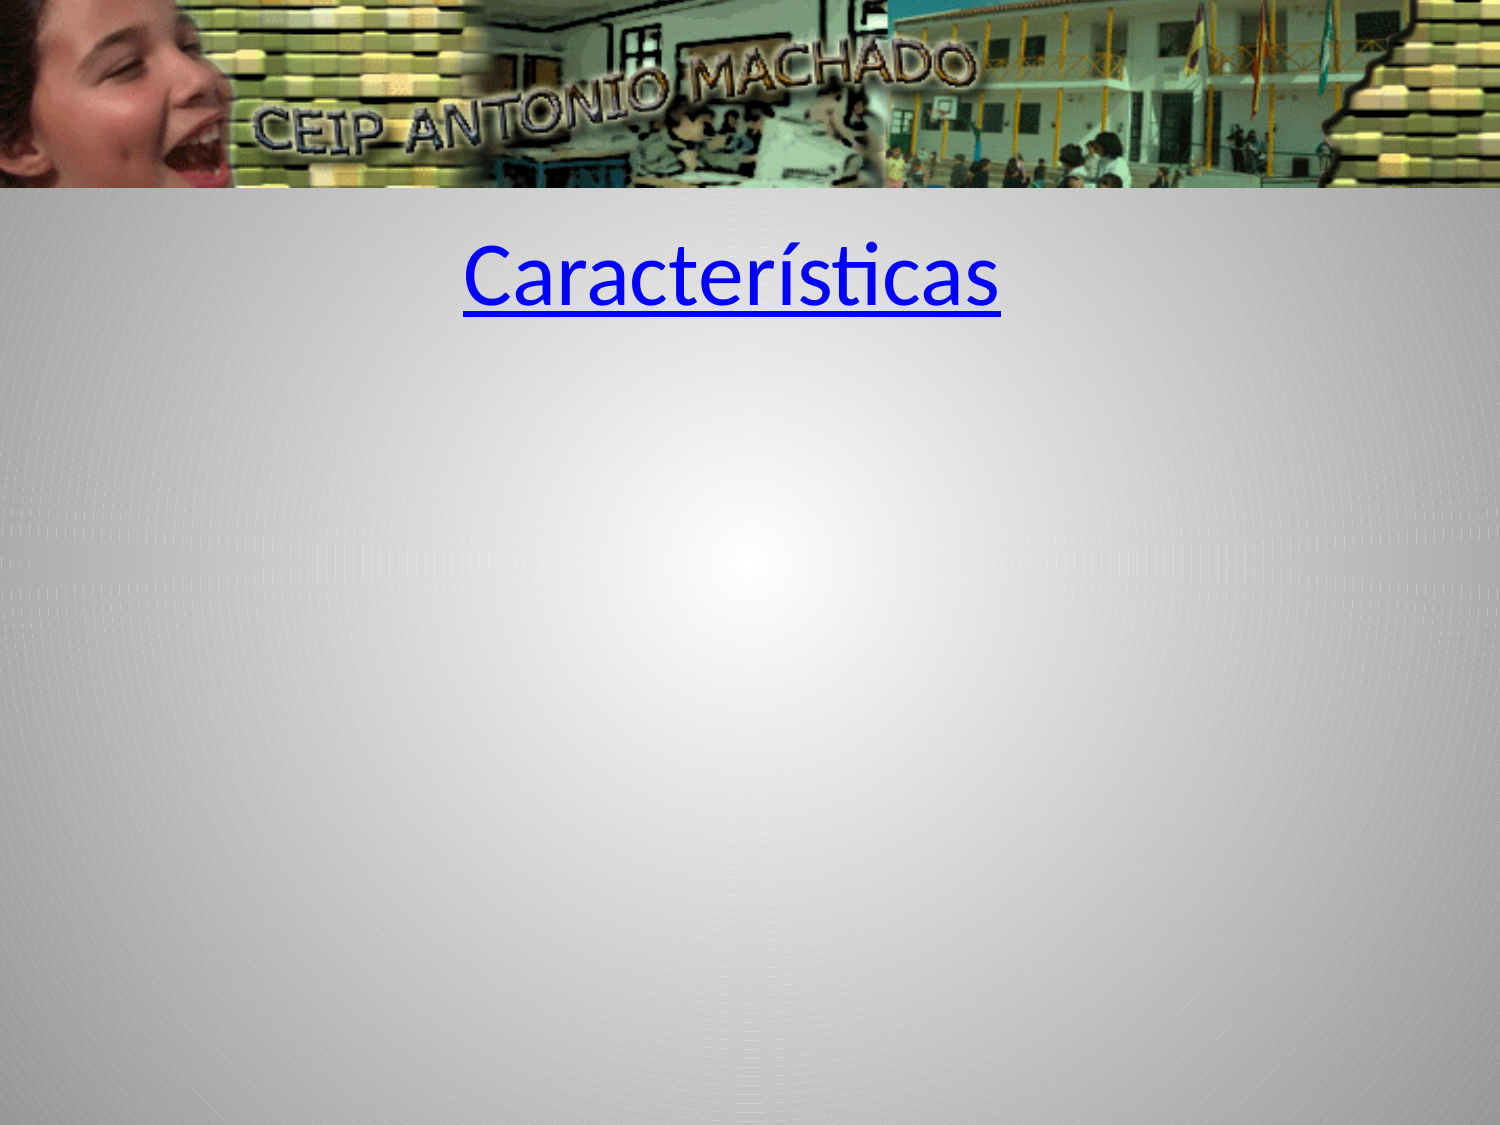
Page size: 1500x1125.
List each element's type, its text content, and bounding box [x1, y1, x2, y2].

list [0, 0, 1500, 188]
title Características [433, 199, 1032, 332]
